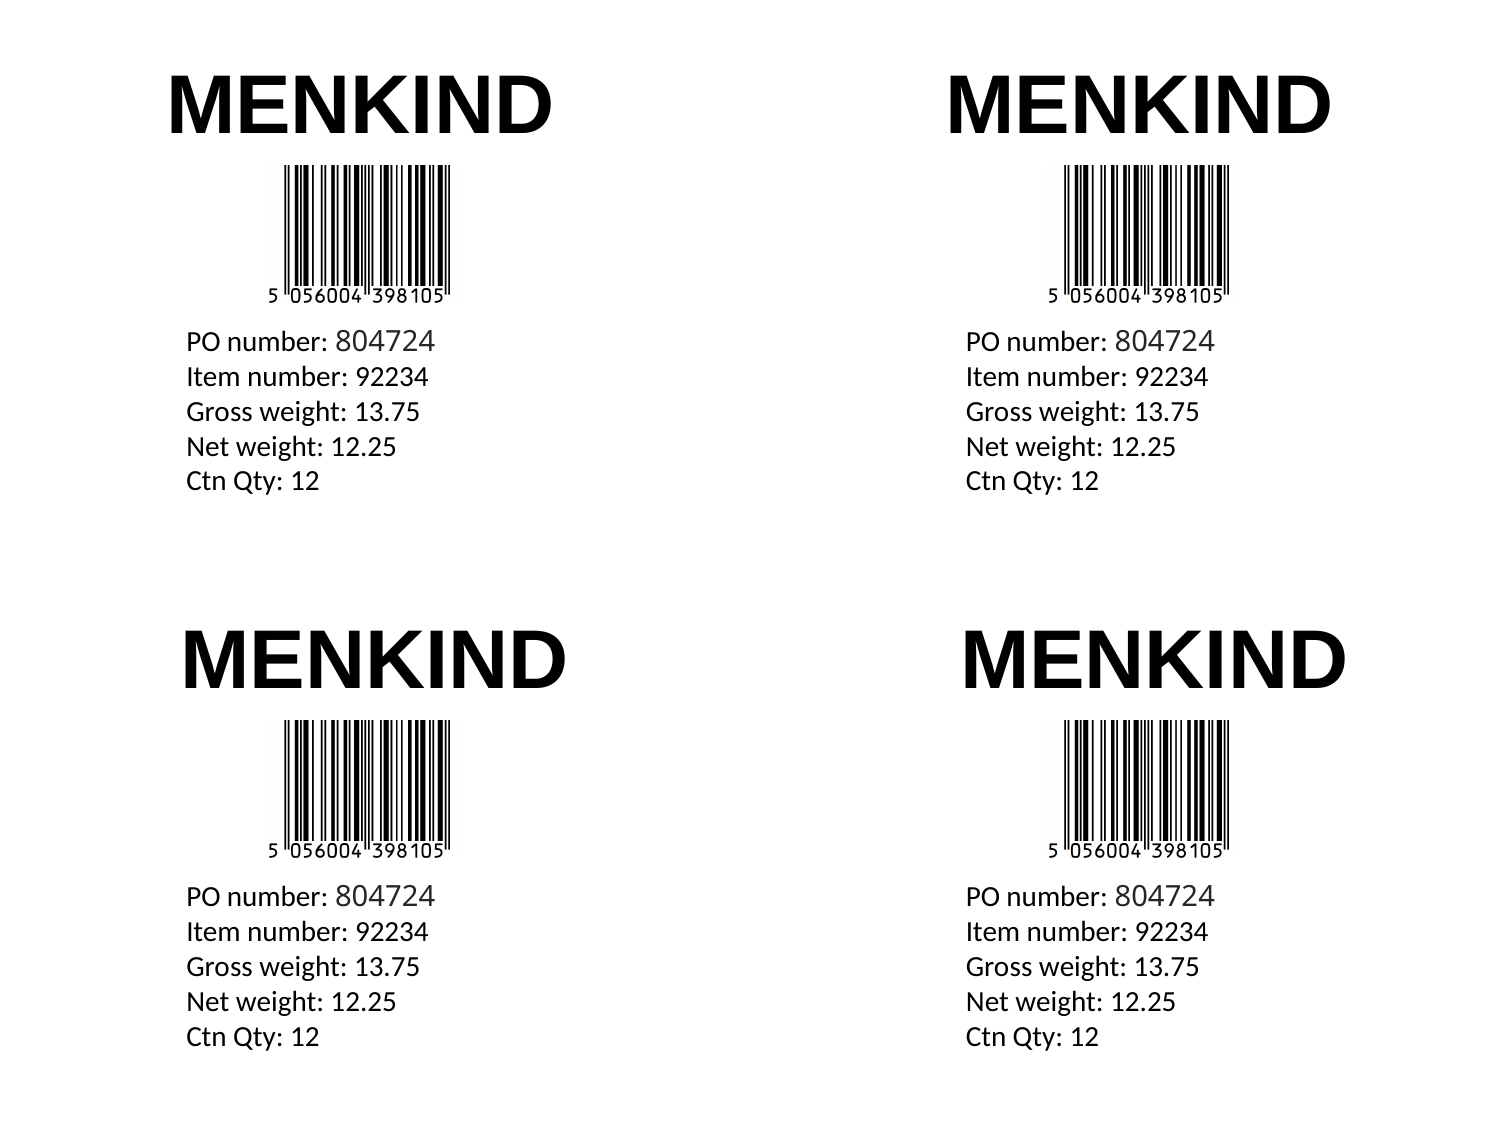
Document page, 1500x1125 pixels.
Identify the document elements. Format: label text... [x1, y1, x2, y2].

picture [1045, 165, 1242, 303]
text_box MENKIND [927, 597, 1382, 713]
picture [265, 720, 462, 858]
picture [1045, 720, 1242, 858]
text_box MENKIND [927, 42, 1353, 158]
text_box PO number: 804724 Item number: 92234 Gross weight: 13.75 Net weight: 12.25 Ctn Qty: 12 [950, 314, 1355, 505]
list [265, 165, 462, 303]
text_box PO number: 804724 Item number: 92234 Gross weight: 13.75 Net weight: 12.25 Ctn Qty: 12 [171, 869, 550, 1060]
text_box MENKIND [147, 42, 573, 158]
text_box PO number: 804724 Item number: 92234 Gross weight: 13.75 Net weight: 12.25 Ctn Qty: 12 [950, 869, 1329, 1060]
text_box PO number: 804724 Item number: 92234 Gross weight: 13.75 Net weight: 12.25 Ctn Qty: 12 [171, 314, 576, 505]
text_box MENKIND [147, 597, 603, 713]
